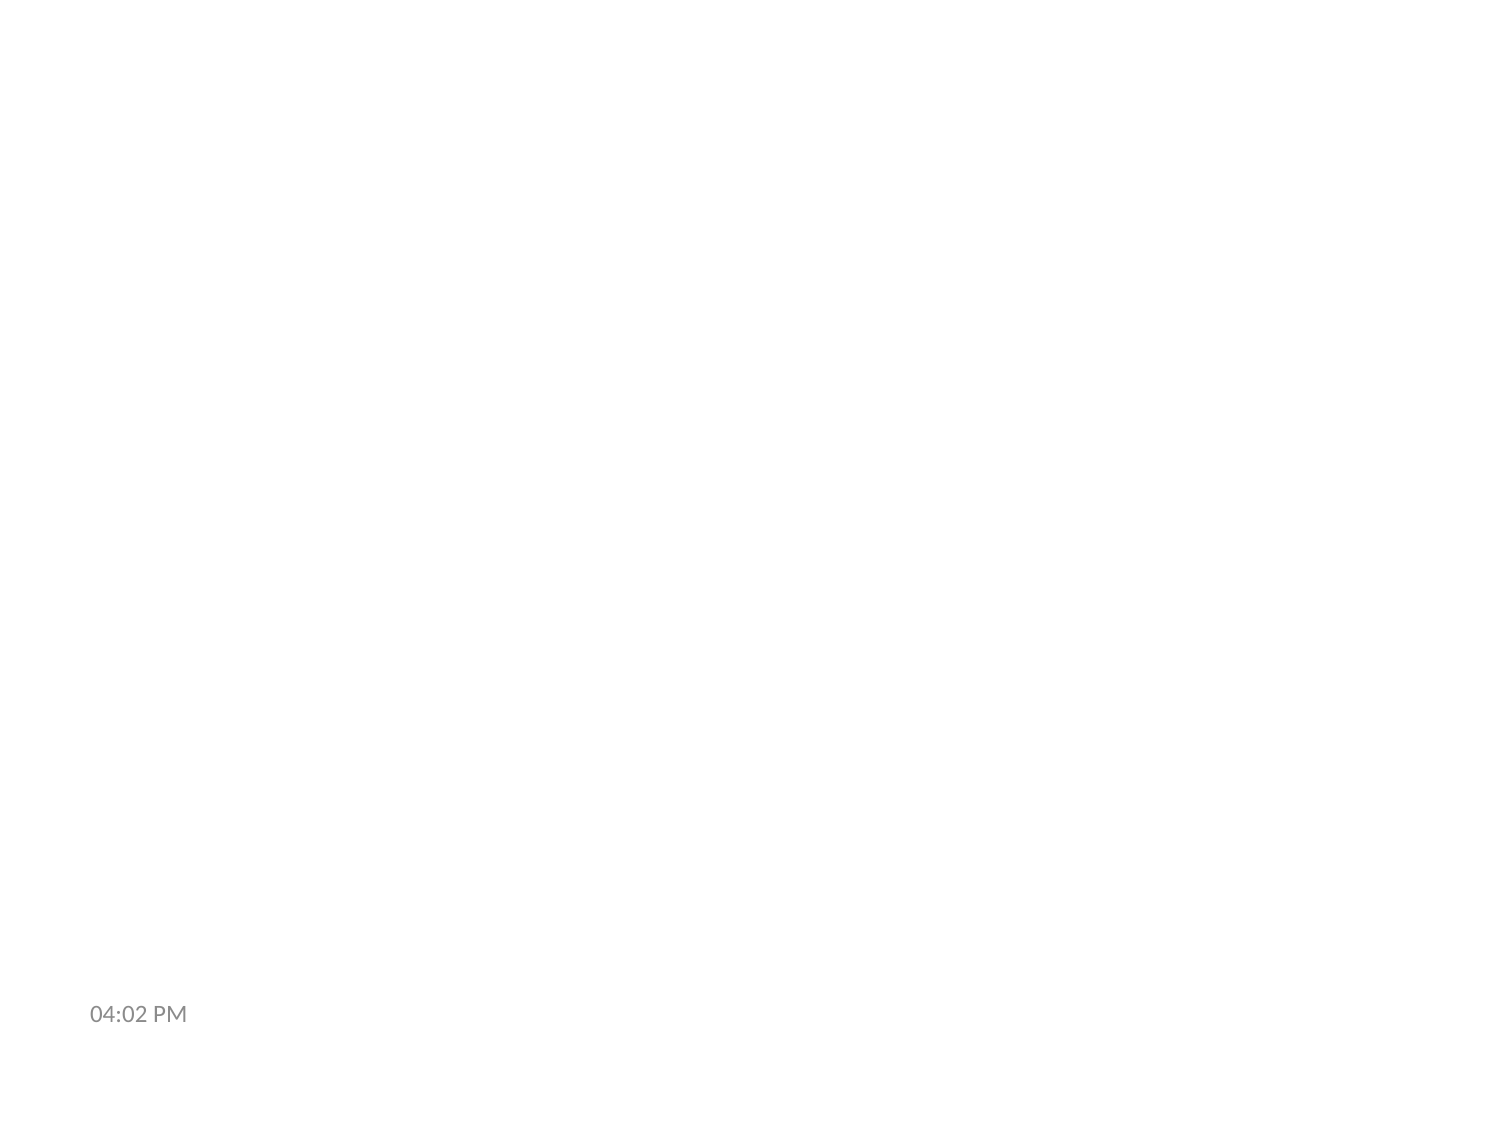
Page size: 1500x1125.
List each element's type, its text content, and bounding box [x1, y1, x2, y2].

text_box 3:35 PM [75, 982, 425, 1043]
